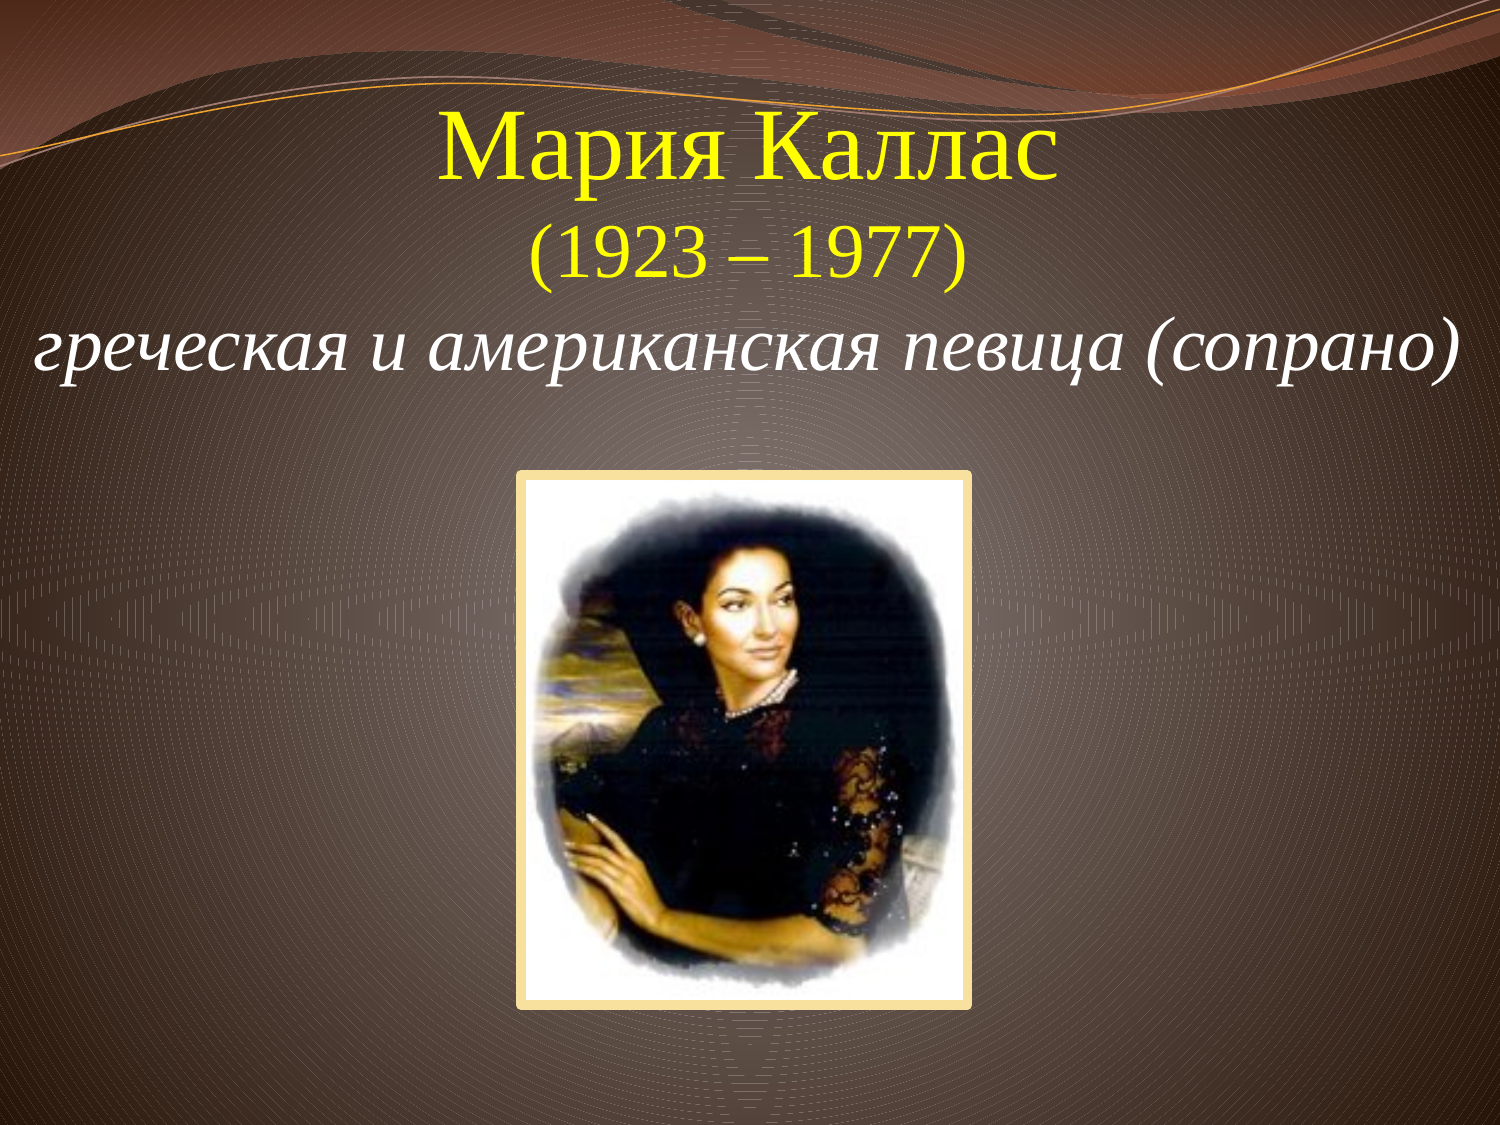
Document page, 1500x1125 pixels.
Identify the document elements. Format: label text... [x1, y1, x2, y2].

title Мария Каллас (1923 – 1977) греческая и американская певица (сопрано) [29, 54, 1471, 1125]
picture [525, 479, 963, 1001]
